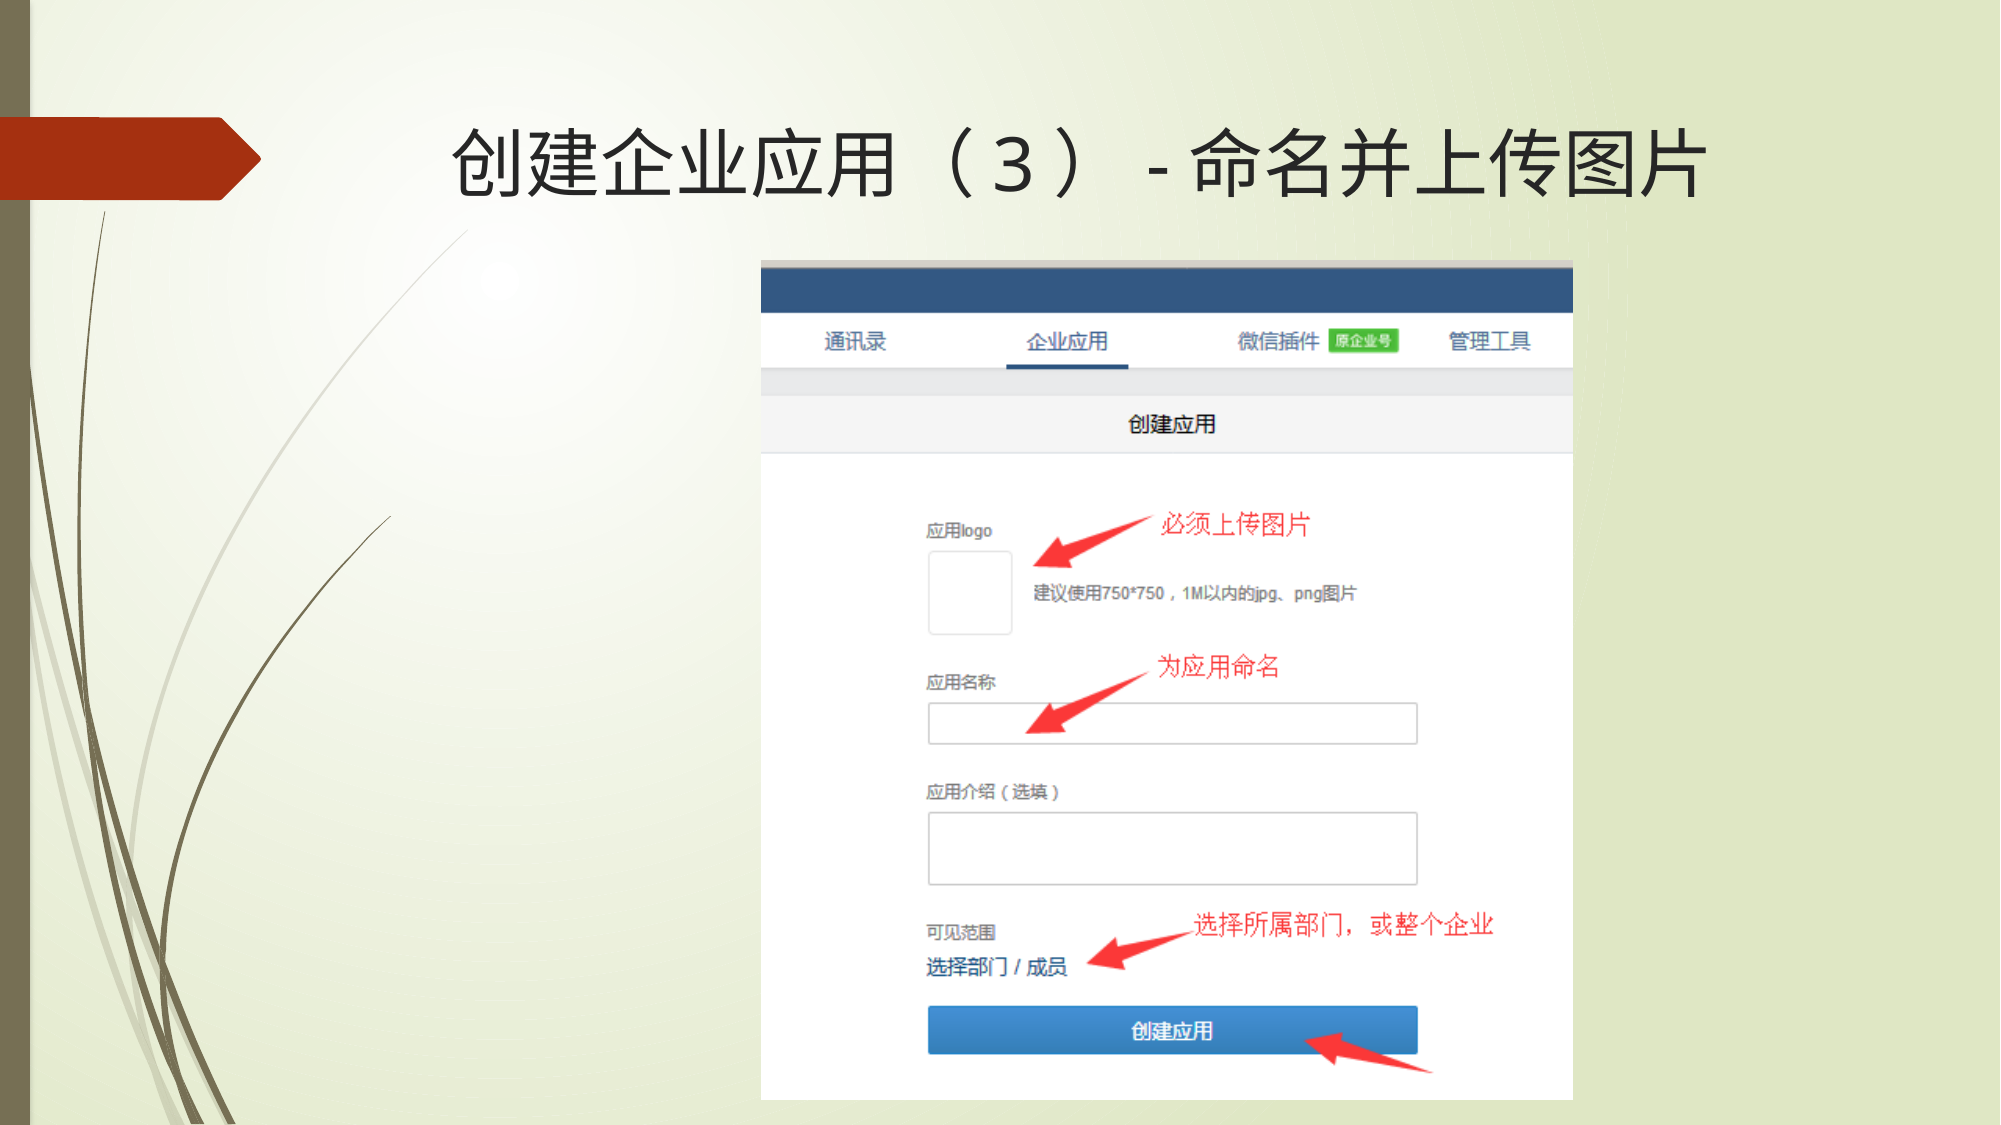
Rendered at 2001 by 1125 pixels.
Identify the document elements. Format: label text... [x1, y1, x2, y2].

title 创建企业应用（3）-命名并上传图片 [434, 109, 1897, 350]
picture [761, 260, 1573, 1101]
